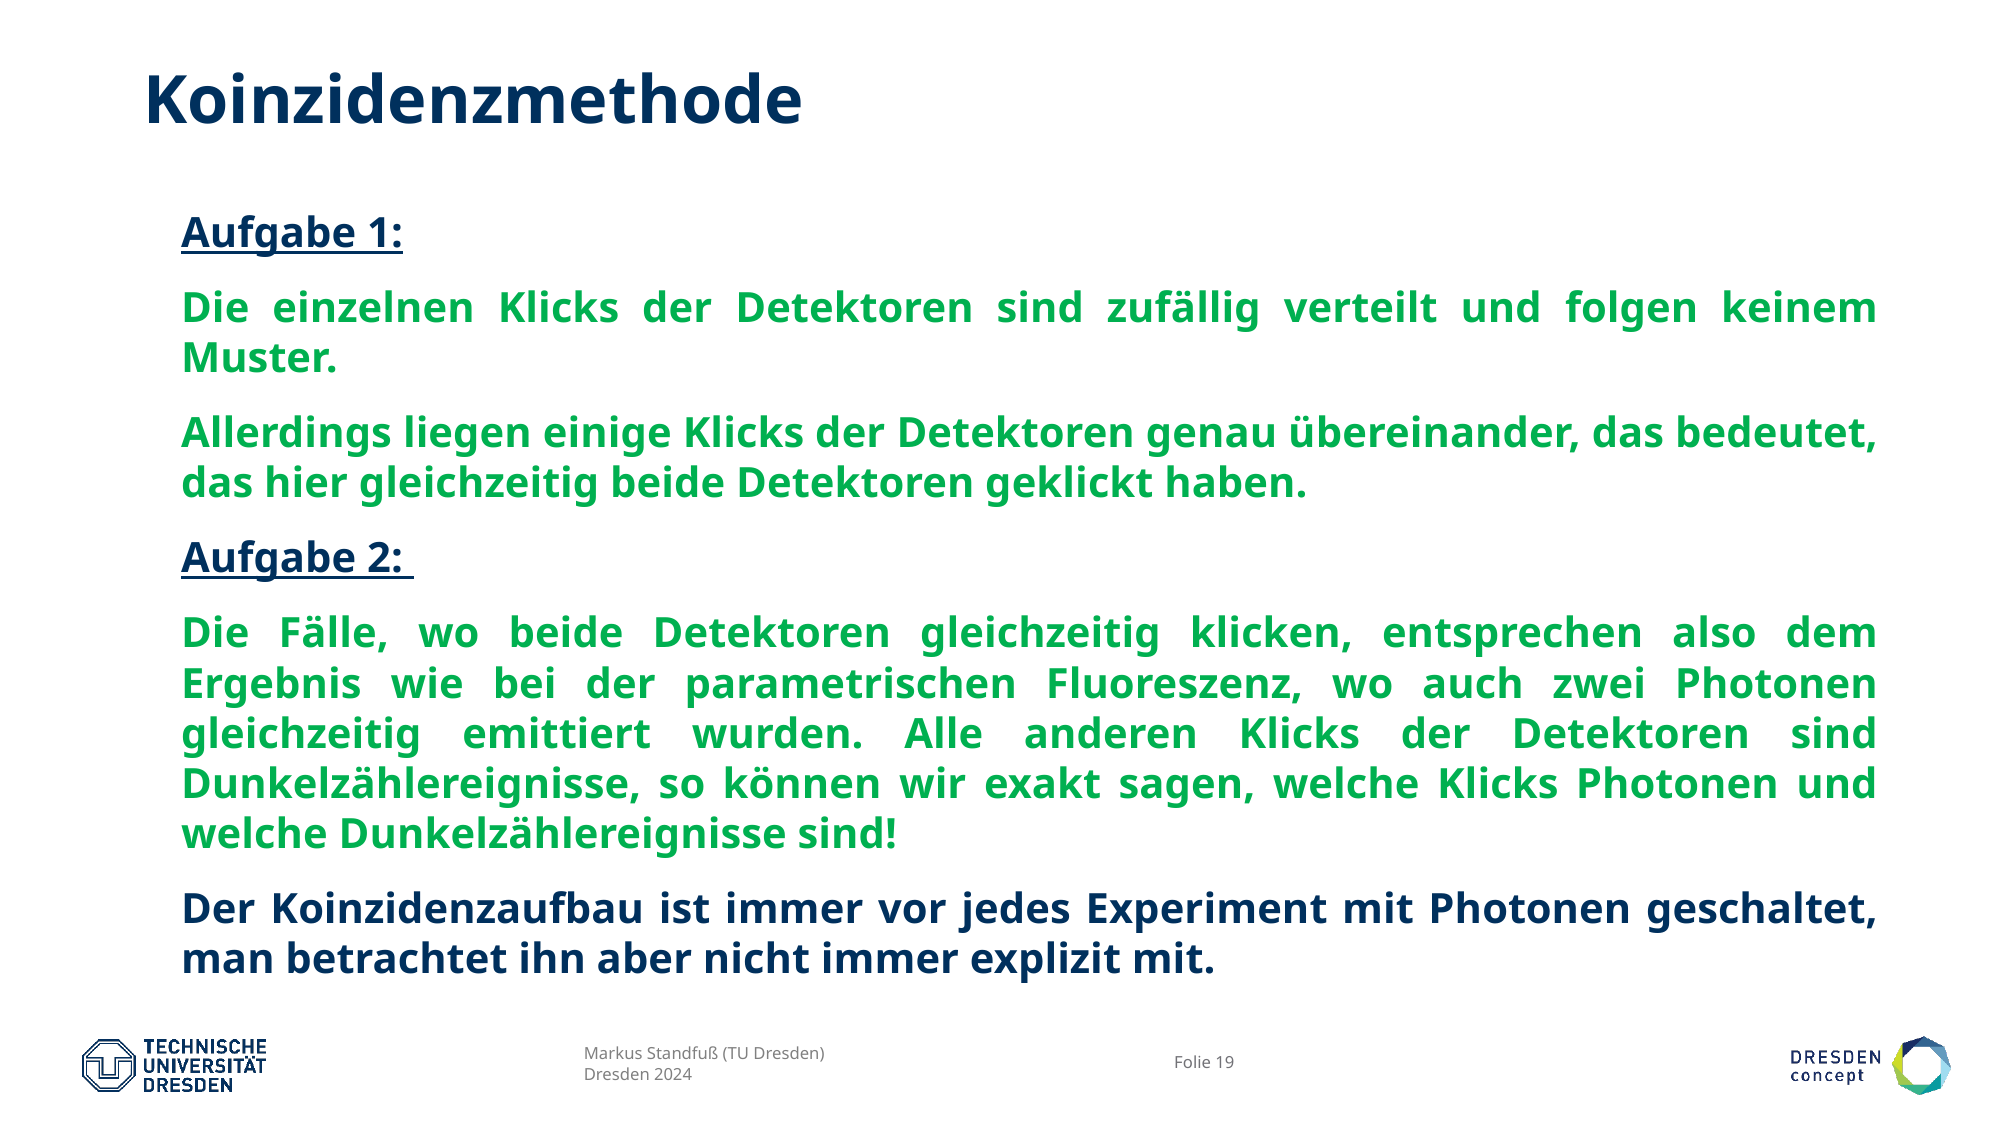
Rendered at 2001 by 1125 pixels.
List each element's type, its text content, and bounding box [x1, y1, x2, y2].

list Aufgabe 1: Die einzelnen Klicks der Detektoren sind zufällig verteilt und folgen keinem Muster. Allerdings liegen einige Klicks der Detektoren genau übereinander, das bedeutet, das hier gleichzeitig beide Detektoren geklickt haben. Aufgabe 2: Die Fälle, wo beide Detektoren gleichzeitig klicken, entsprechen also dem Ergebnis wie bei der parametrischen Fluoreszenz, wo auch zwei Photonen gleichzeitig emittiert wurden. Alle anderen Klicks der Detektoren sind Dunkelzählereignisse, so können wir exakt sagen, welche Klicks Photonen und welche Dunkelzählereignisse sind! Der Koinzidenzaufbau ist immer vor jedes Experiment mit Photonen geschaltet, man betrachtet ihn aber nicht immer explizit mit. [143, 206, 1879, 919]
picture [82, 1039, 266, 1092]
title Koinzidenzmethode [143, 56, 1879, 169]
picture [1791, 1036, 1951, 1095]
